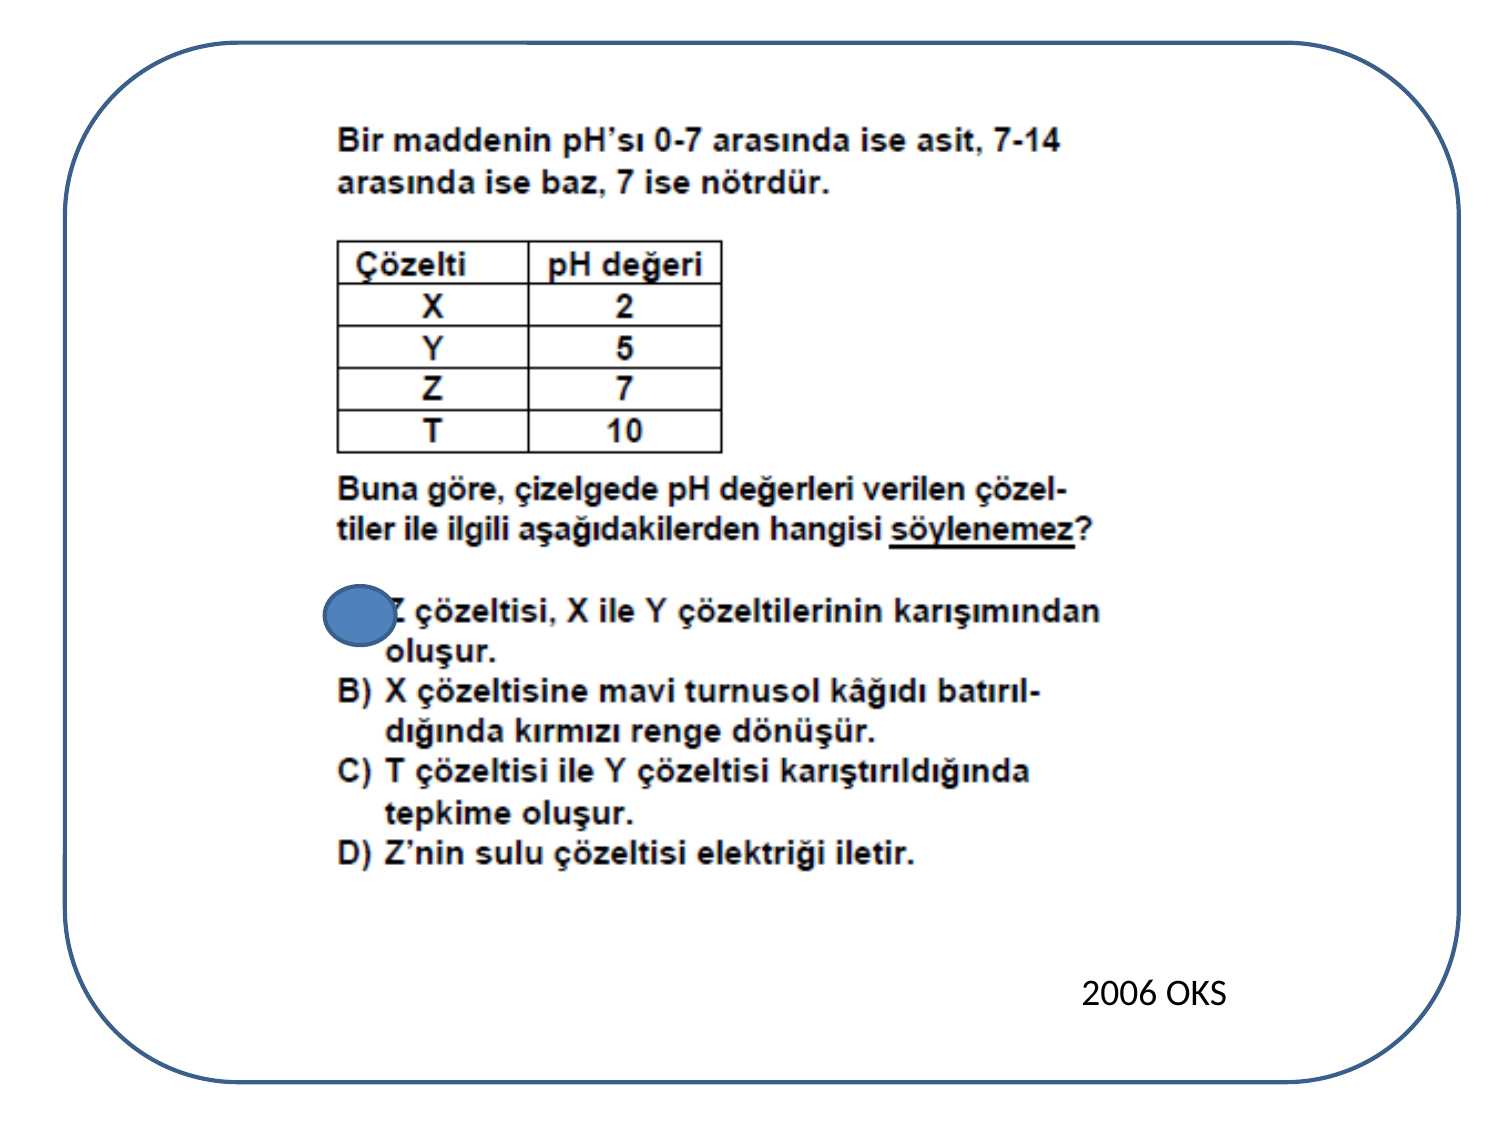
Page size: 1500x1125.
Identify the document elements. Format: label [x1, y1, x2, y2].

picture [324, 101, 1129, 876]
text_box [62, 40, 1461, 1085]
